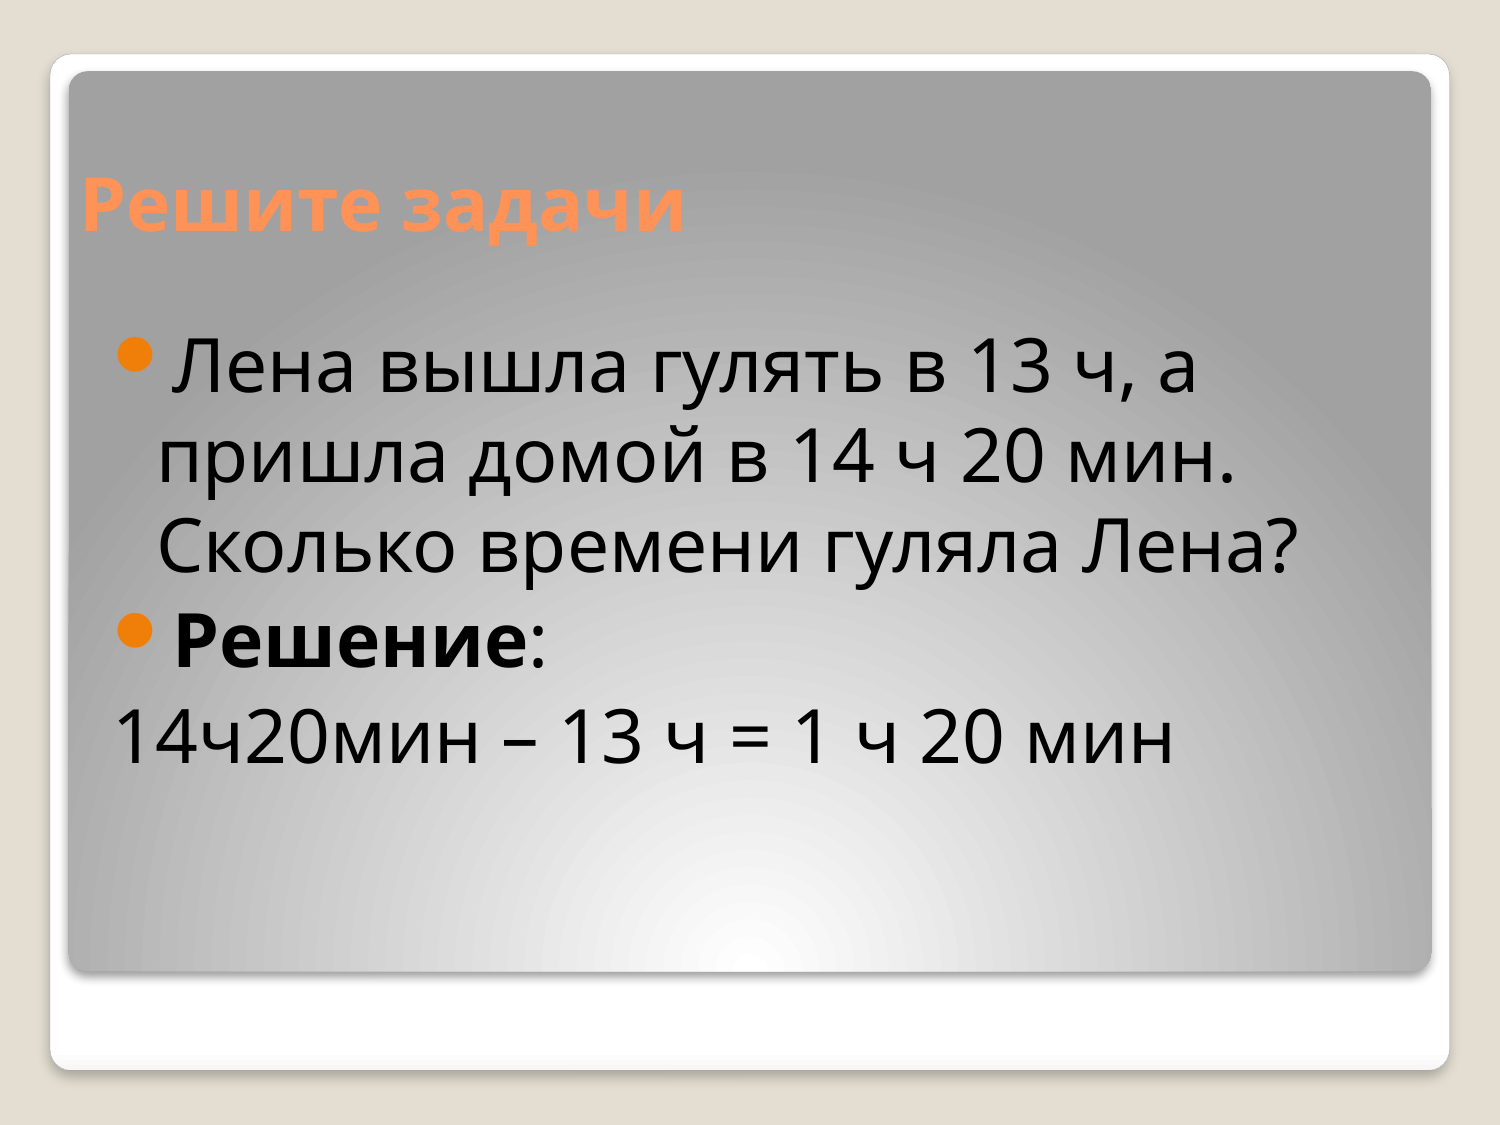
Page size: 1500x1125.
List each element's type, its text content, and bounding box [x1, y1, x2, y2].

title Решите задачи [64, 66, 1415, 254]
list Лена вышла гулять в 13 ч, а пришла домой в 14 ч 20 мин. Сколько времени гуляла Лена? Решение: 14ч20мин – 13 ч = 1 ч 20 мин [82, 302, 1425, 1000]
